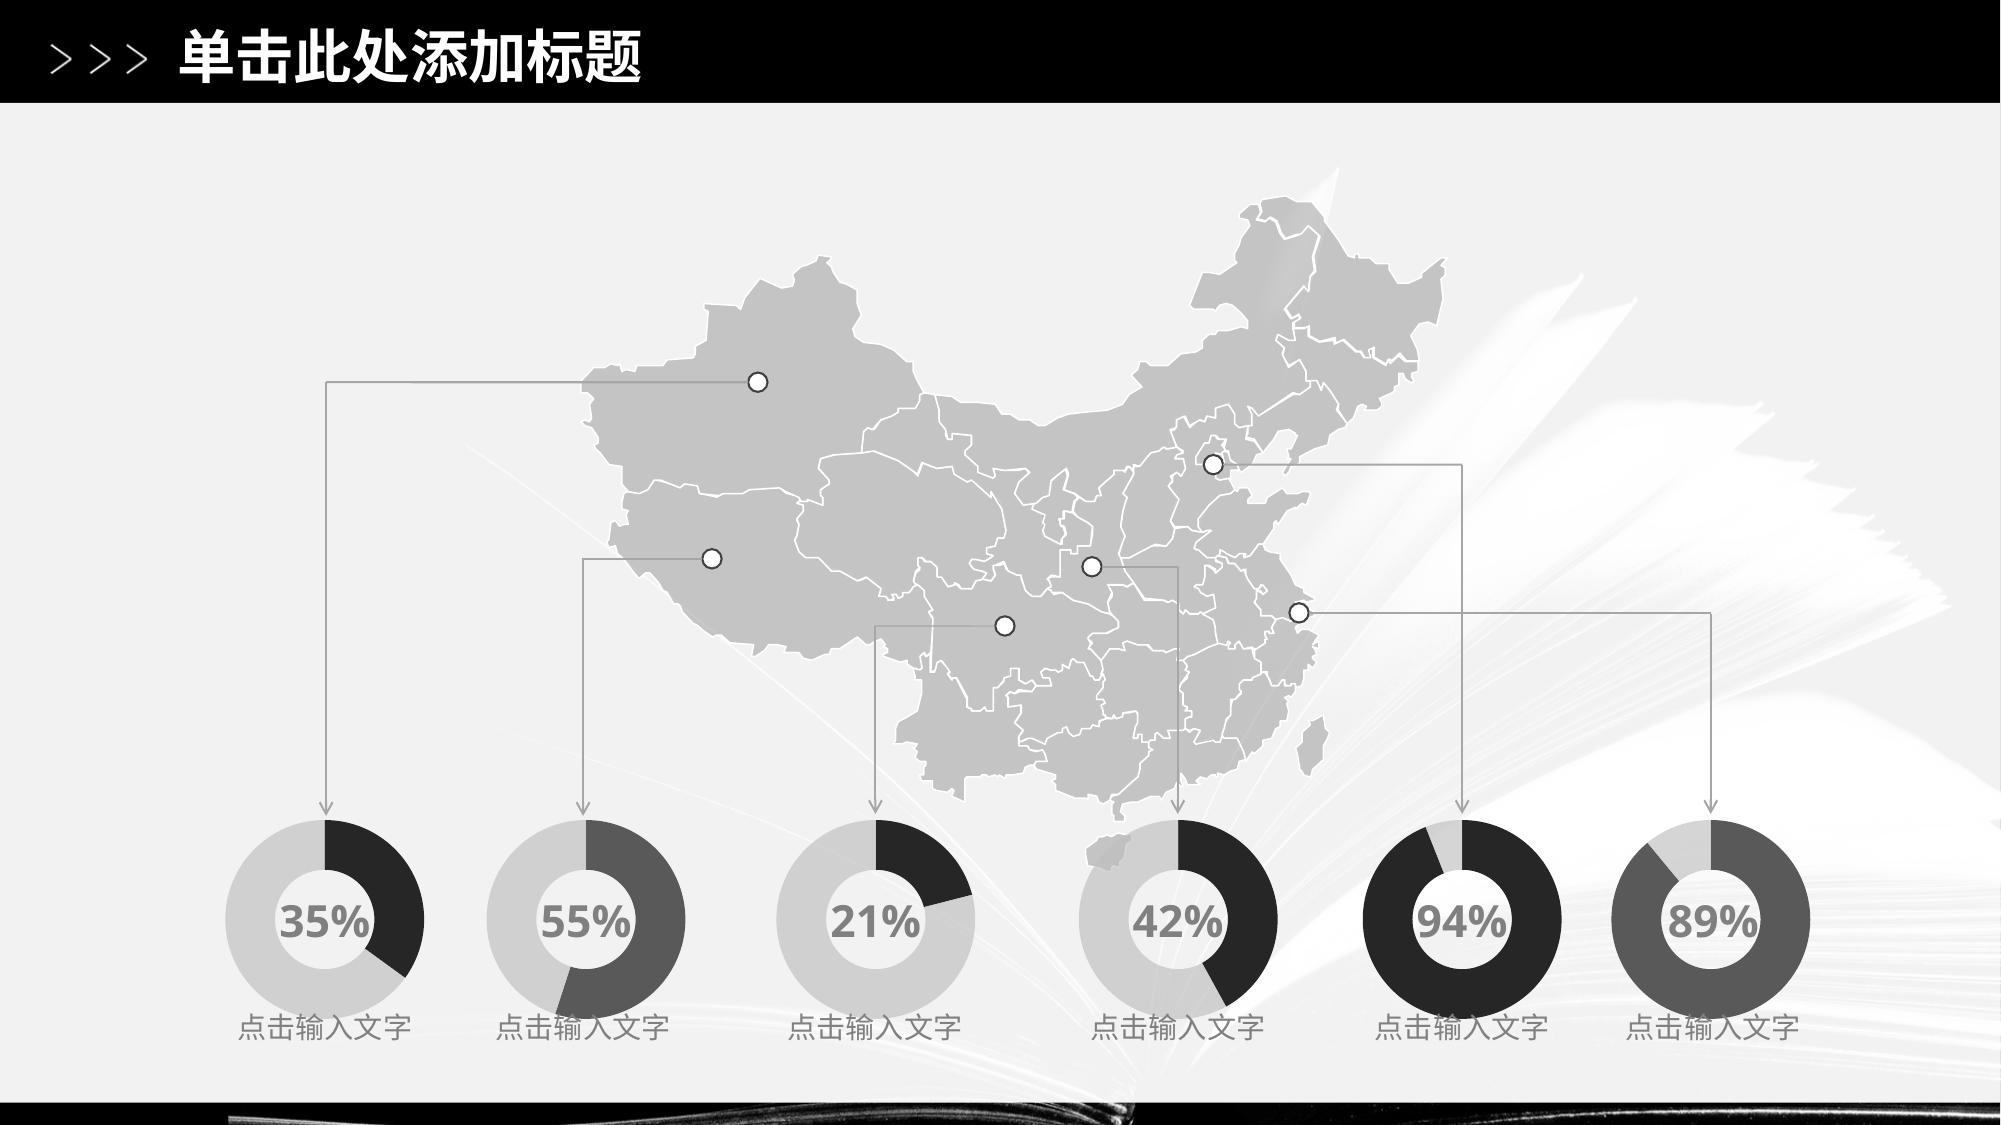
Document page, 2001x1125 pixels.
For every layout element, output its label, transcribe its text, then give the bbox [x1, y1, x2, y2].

chart [1069, 815, 1287, 1024]
text_box 点击输入文字 [480, 1024, 686, 1053]
chart [477, 815, 695, 1024]
text_box 点击输入文字 [1075, 1024, 1281, 1053]
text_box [580, 195, 1448, 872]
text_box 点击输入文字 [1610, 1024, 1816, 1053]
chart [1602, 815, 1820, 1024]
chart [216, 815, 433, 1024]
text_box 点击输入文字 [222, 1024, 428, 1053]
text_box 点击输入文字 [772, 1024, 978, 1053]
picture [0, 0, 2001, 1125]
chart [1353, 815, 1571, 1024]
title 单击此处添加标题 [162, 5, 1888, 115]
chart [767, 815, 985, 1024]
text_box 点击输入文字 [1359, 1024, 1565, 1053]
